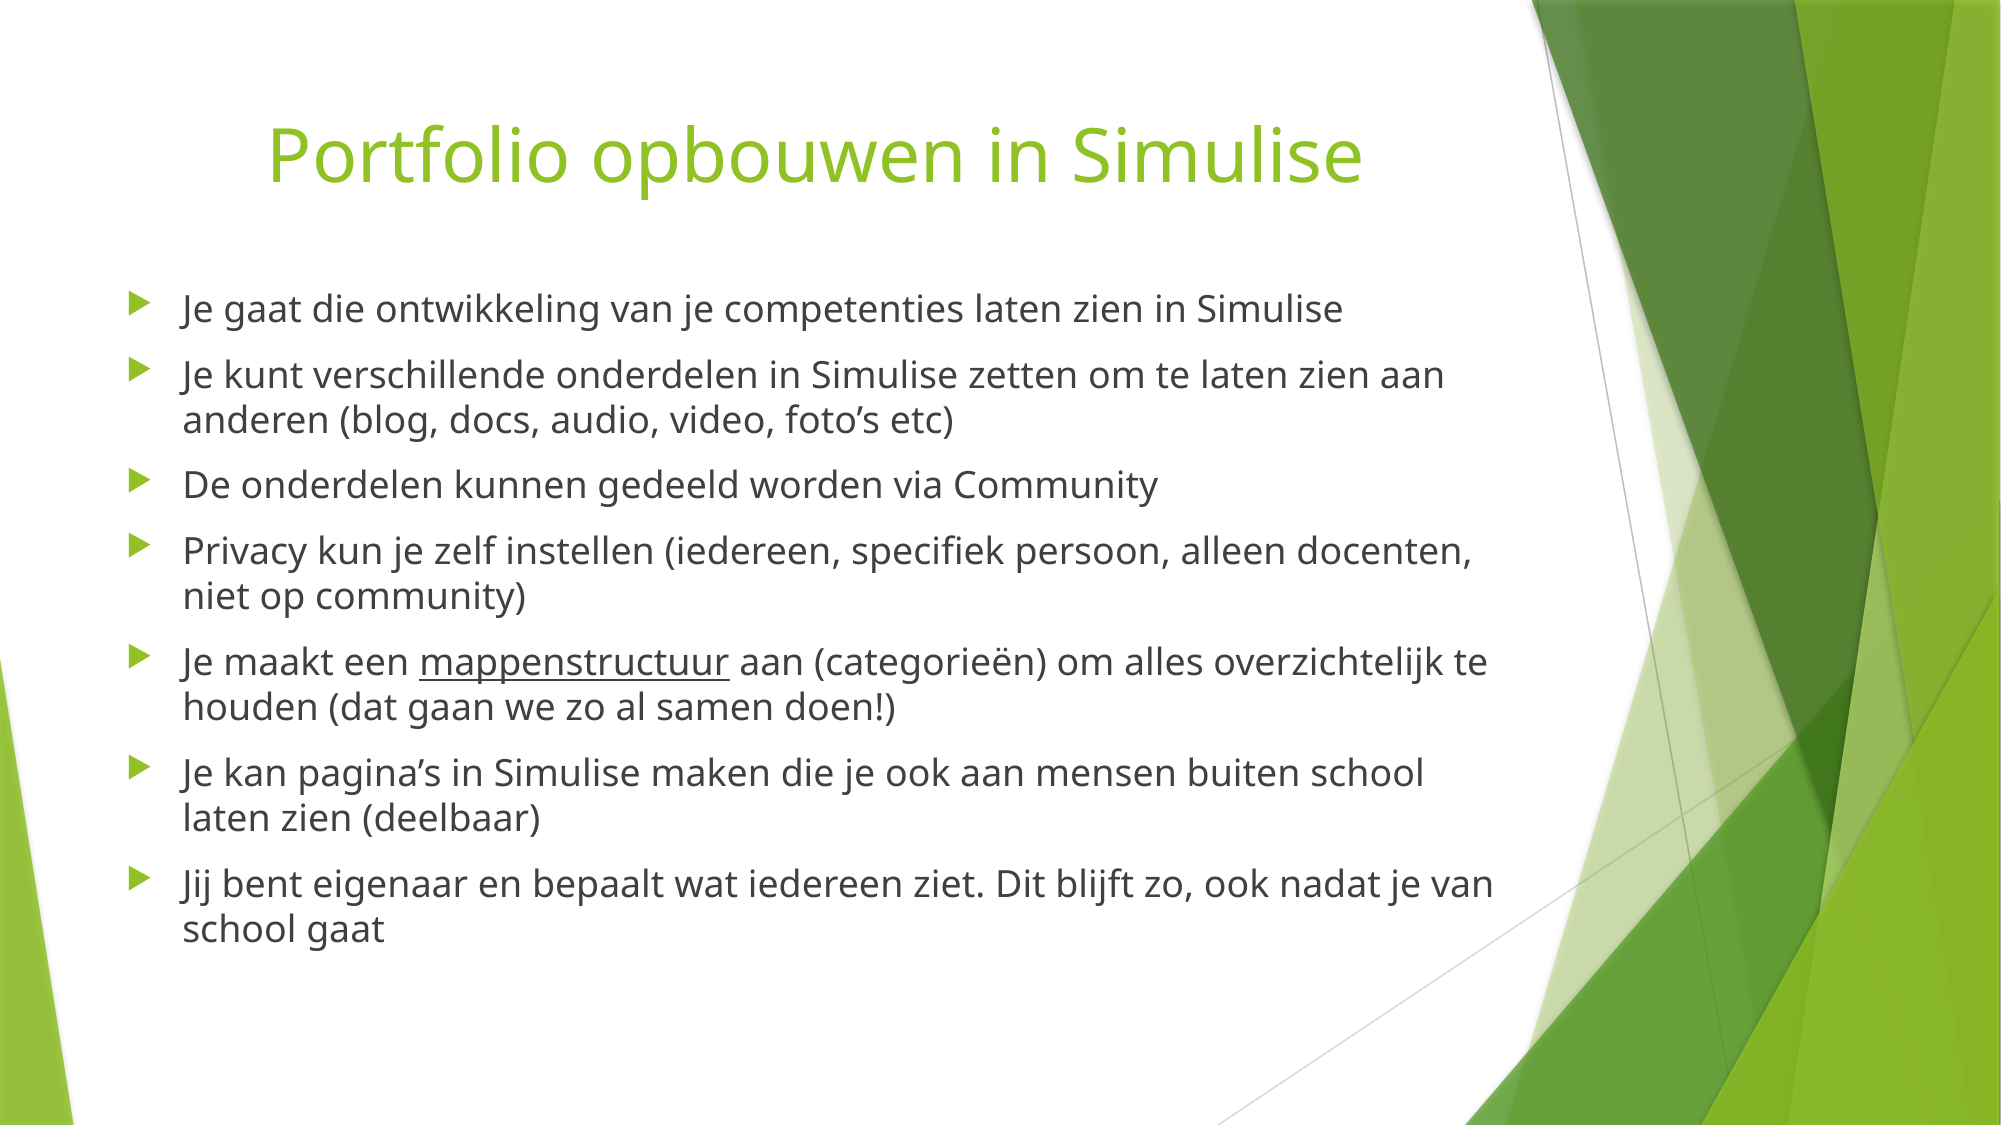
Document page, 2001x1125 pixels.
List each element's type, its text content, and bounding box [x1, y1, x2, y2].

list Je gaat die ontwikkeling van je competenties laten zien in Simulise Je kunt verschillende onderdelen in Simulise zetten om te laten zien aan anderen (blog, docs, audio, video, foto’s etc) De onderdelen kunnen gedeeld worden via Community Privacy kun je zelf instellen (iedereen, specifiek persoon, alleen docenten, niet op community) Je maakt een mappenstructuur aan (categorieën) om alles overzichtelijk te houden (dat gaan we zo al samen doen!) Je kan pagina’s in Simulise maken die je ook aan mensen buiten school laten zien (deelbaar) Jij bent eigenaar en bepaalt wat iedereen ziet. Dit blijft zo, ook nadat je van school gaat [111, 277, 1522, 987]
title Portfolio opbouwen in Simulise [111, 99, 1522, 277]
